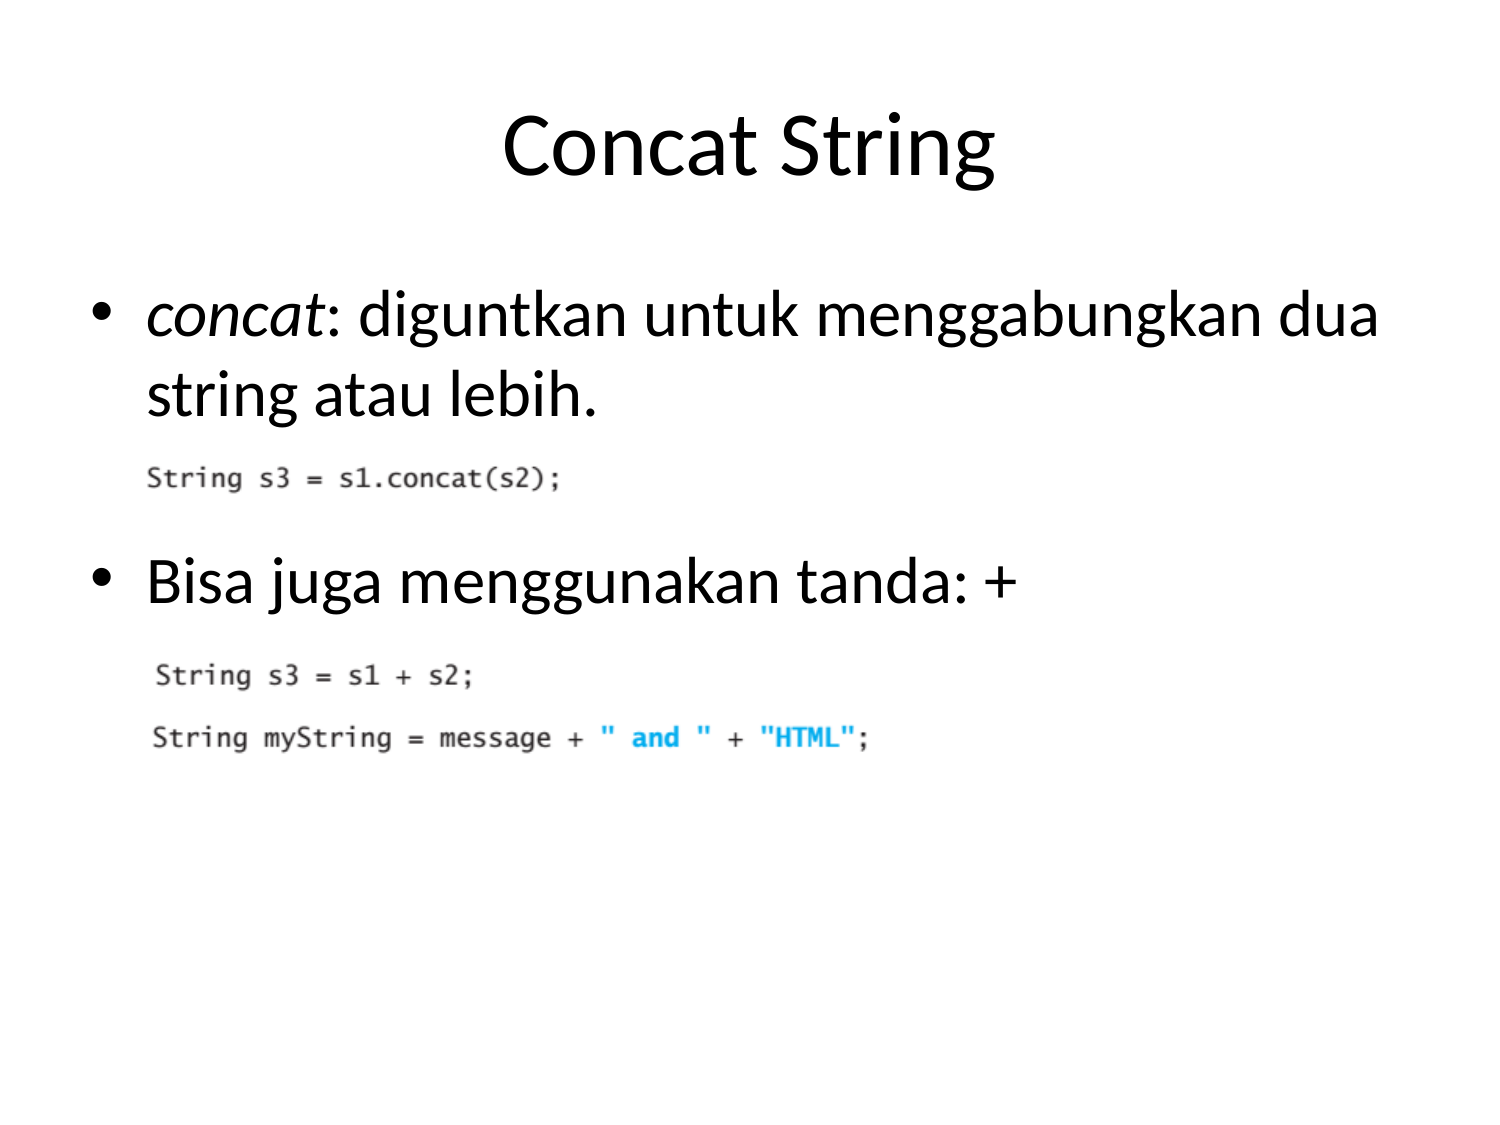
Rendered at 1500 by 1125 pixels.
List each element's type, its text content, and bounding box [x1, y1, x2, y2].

picture [135, 455, 566, 504]
picture [147, 715, 876, 761]
list concat: diguntkan untuk menggabungkan dua string atau lebih. Bisa juga menggunakan tanda: + [75, 262, 1425, 1005]
title Concat String [75, 45, 1425, 233]
picture [147, 656, 481, 701]
